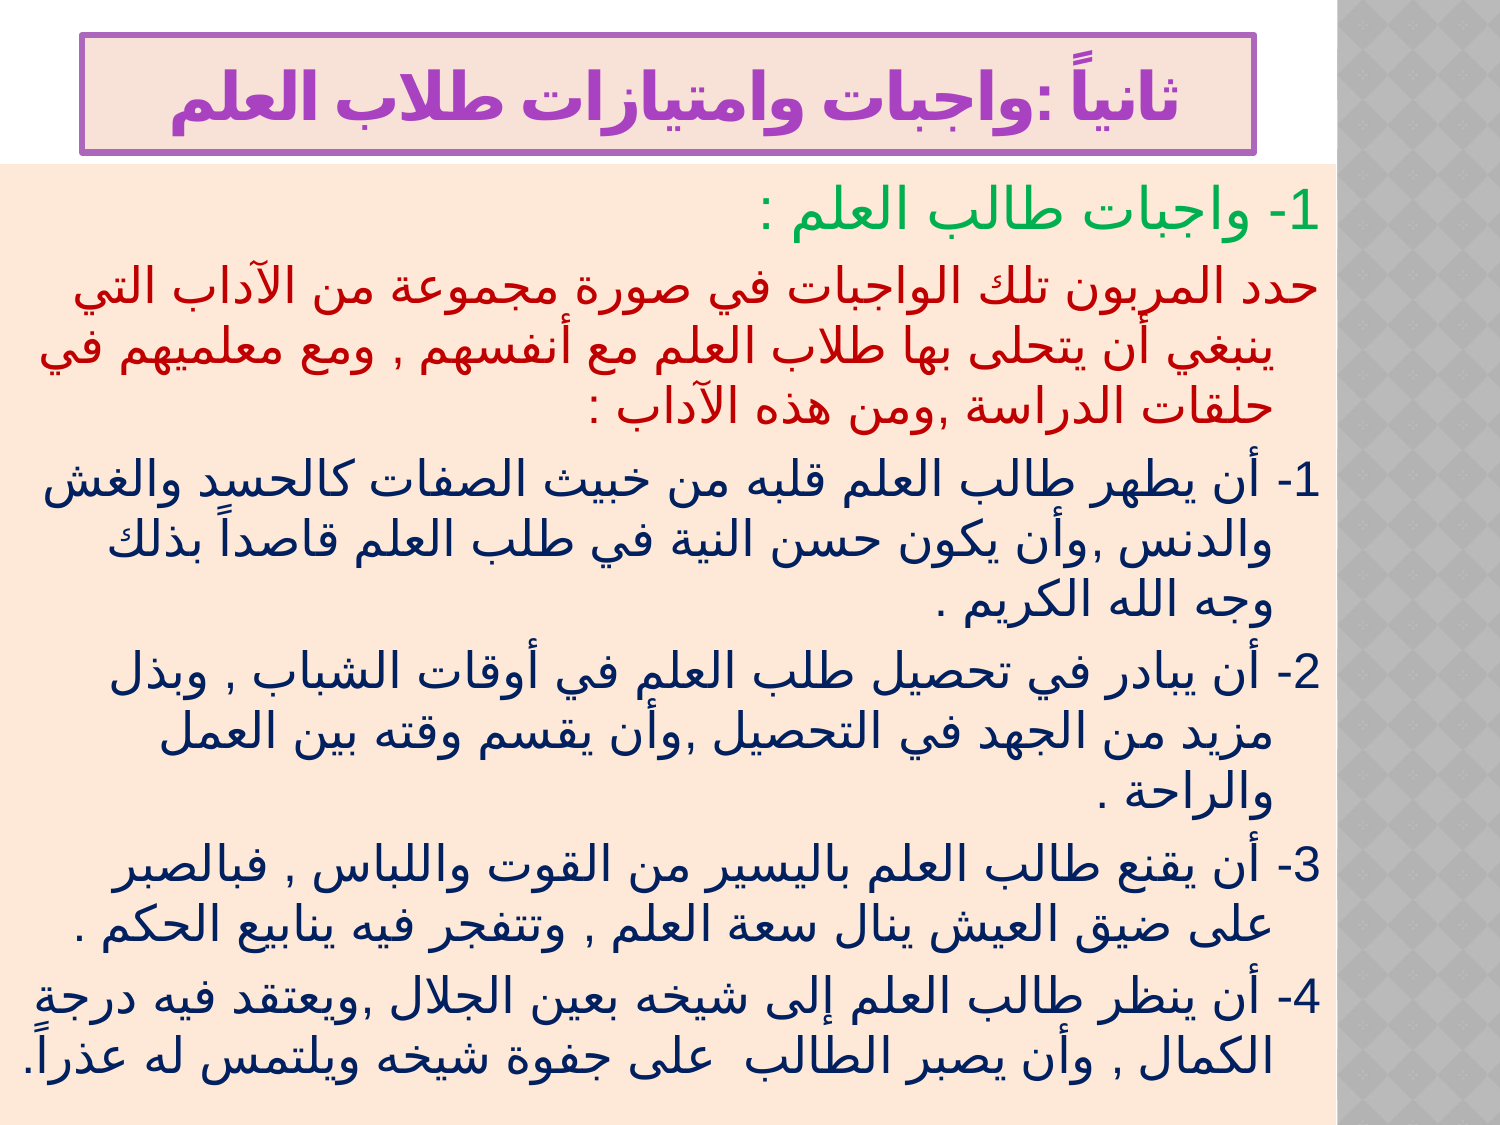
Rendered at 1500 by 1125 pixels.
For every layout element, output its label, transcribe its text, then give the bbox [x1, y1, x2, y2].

list 1- واجبات طالب العلم : حدد المربون تلك الواجبات في صورة مجموعة من الآداب التي ينبغي أن يتحلى بها طلاب العلم مع أنفسهم , ومع معلميهم في حلقات الدراسة ,ومن هذه الآداب : 1- أن يطهر طالب العلم قلبه من خبيث الصفات كالحسد والغش والدنس ,وأن يكون حسن النية في طلب العلم قاصداً بذلك وجه الله الكريم . 2- أن يبادر في تحصيل طلب العلم في أوقات الشباب , وبذل مزيد من الجهد في التحصيل ,وأن يقسم وقته بين العمل والراحة . 3- أن يقنع طالب العلم باليسير من القوت واللباس , فبالصبر على ضيق العيش ينال سعة العلم , وتتفجر فيه ينابيع الحكم . 4- أن ينظر طالب العلم إلى شيخه بعين الجلال ,ويعتقد فيه درجة الكمال , وأن يصبر الطالب على جفوة شيخه ويلتمس له عذراً. [0, 163, 1337, 1125]
title ثانياً :واجبات وامتيازات طلاب العلم [79, 32, 1257, 156]
